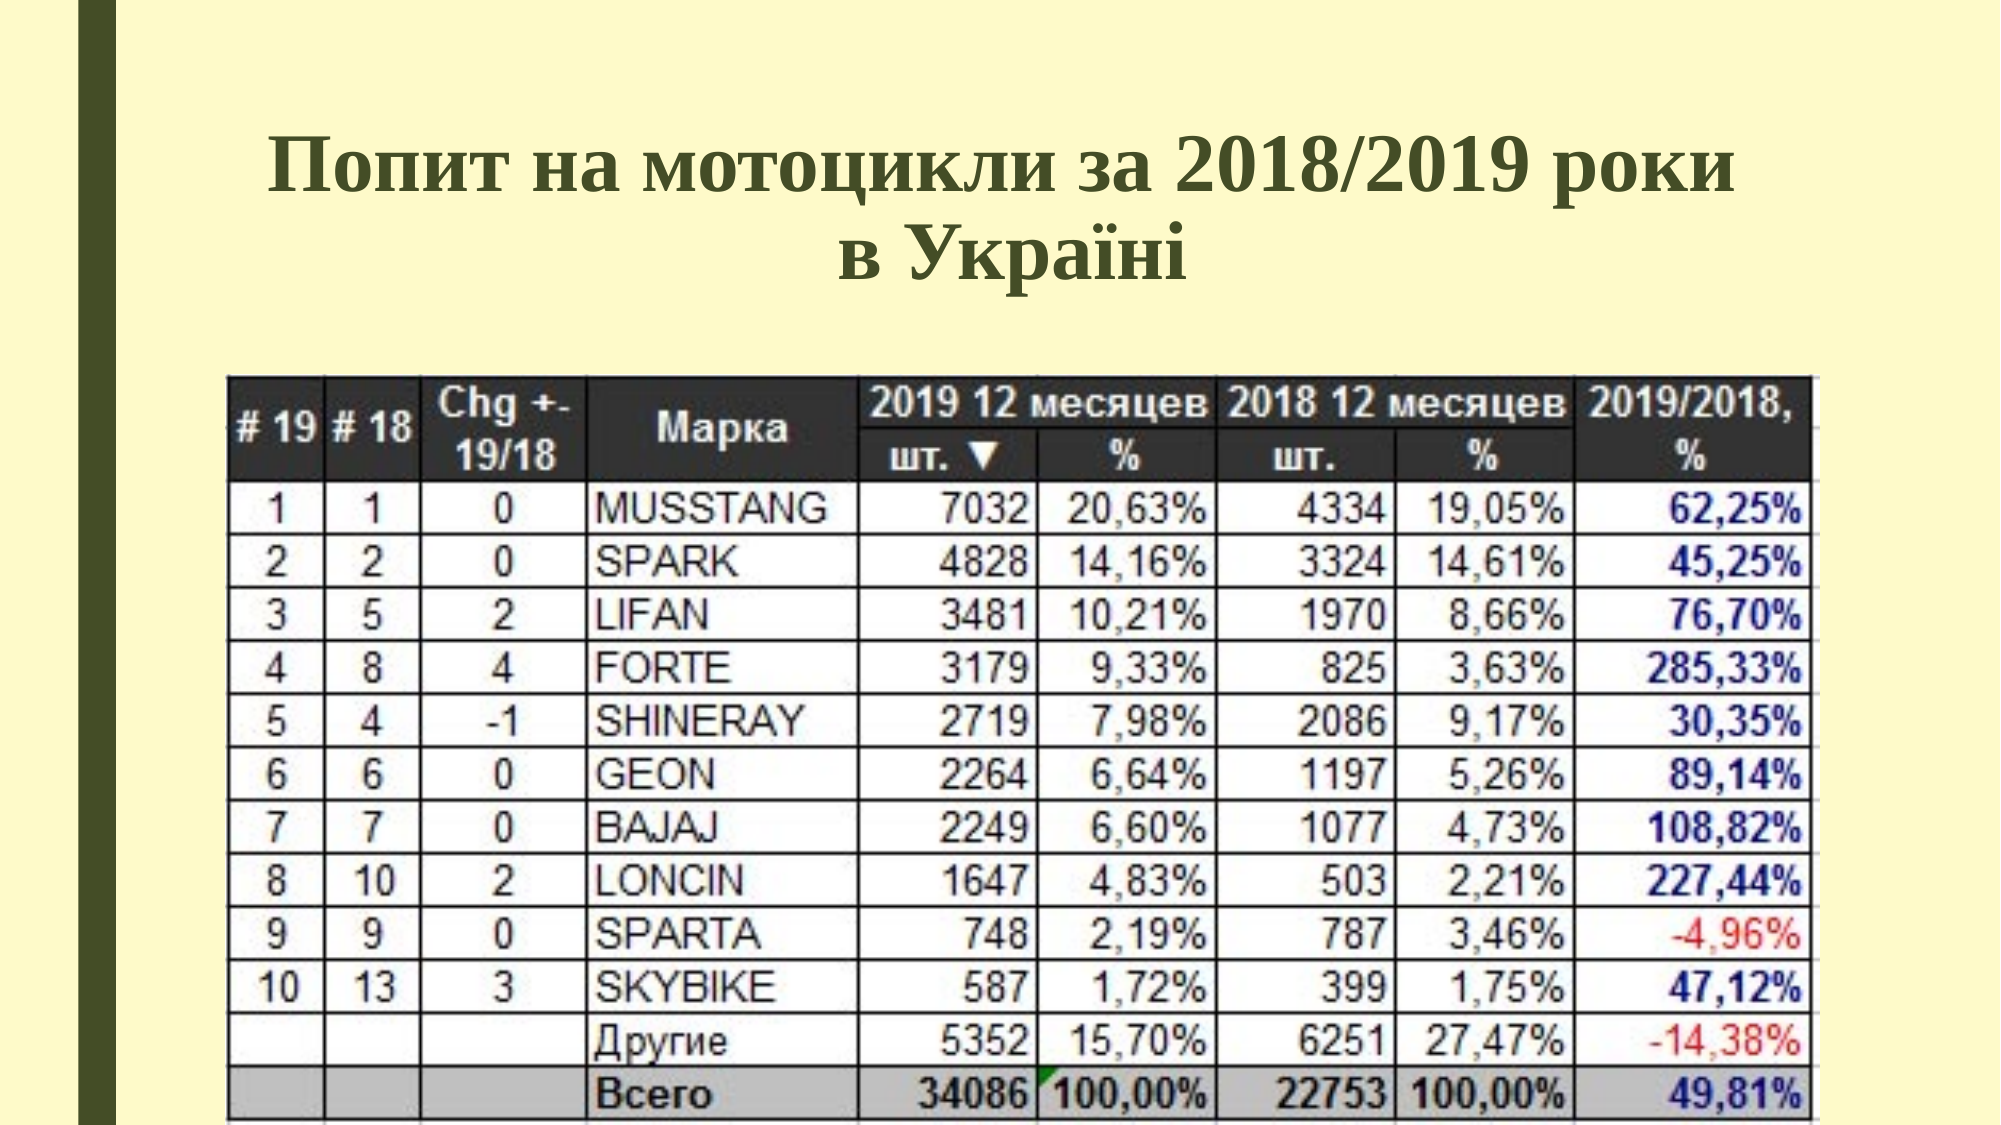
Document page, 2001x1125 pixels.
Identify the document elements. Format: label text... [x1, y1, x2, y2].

title Попит на мотоцикли за 2018/2019 роки в Україні [225, 112, 1800, 357]
picture [224, 374, 1820, 1125]
